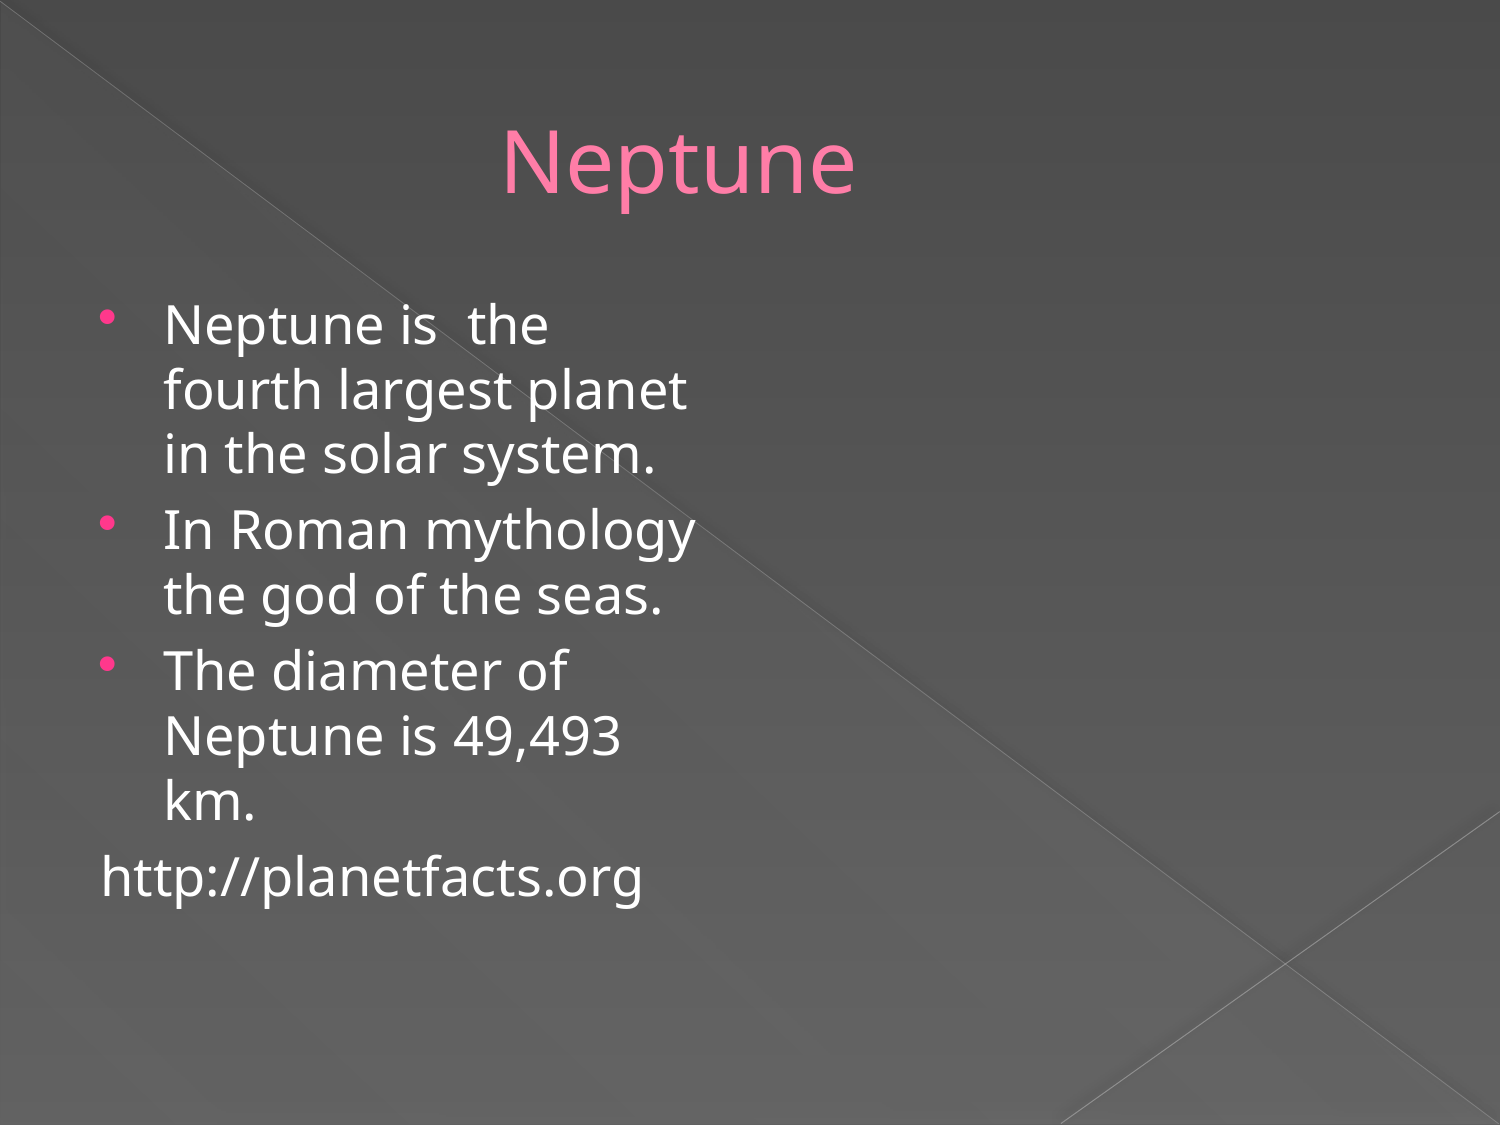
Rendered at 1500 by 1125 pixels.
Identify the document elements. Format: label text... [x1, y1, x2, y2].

title Neptune [75, 43, 1425, 274]
list Neptune is the fourth largest planet in the solar system. In Roman mythology the god of the seas. The diameter of Neptune is 49,493 km. http://planetfacts.org [75, 282, 738, 1025]
